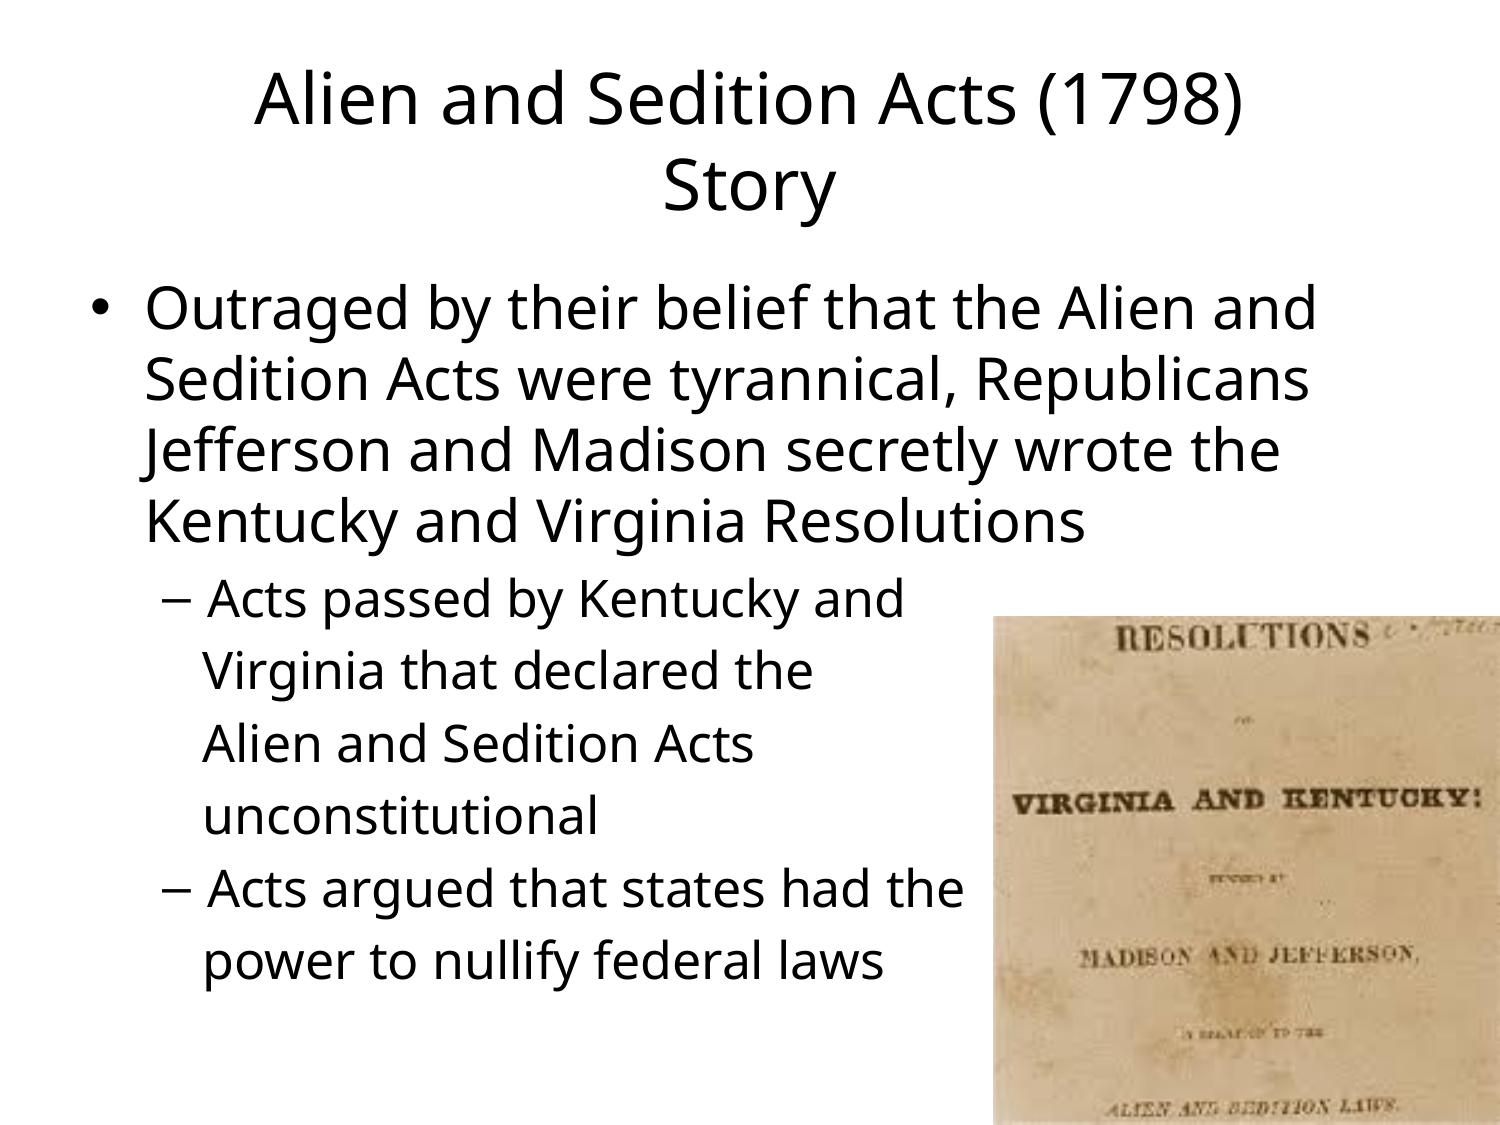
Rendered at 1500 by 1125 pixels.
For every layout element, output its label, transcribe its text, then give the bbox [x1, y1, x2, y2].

picture [993, 615, 1500, 1125]
title Alien and Sedition Acts (1798) Story [75, 45, 1425, 233]
list Outraged by their belief that the Alien and Sedition Acts were tyrannical, Republicans Jefferson and Madison secretly wrote the Kentucky and Virginia Resolutions Acts passed by Kentucky and Virginia that declared the Alien and Sedition Acts unconstitutional Acts argued that states had the power to nullify federal laws [75, 262, 1425, 1005]
